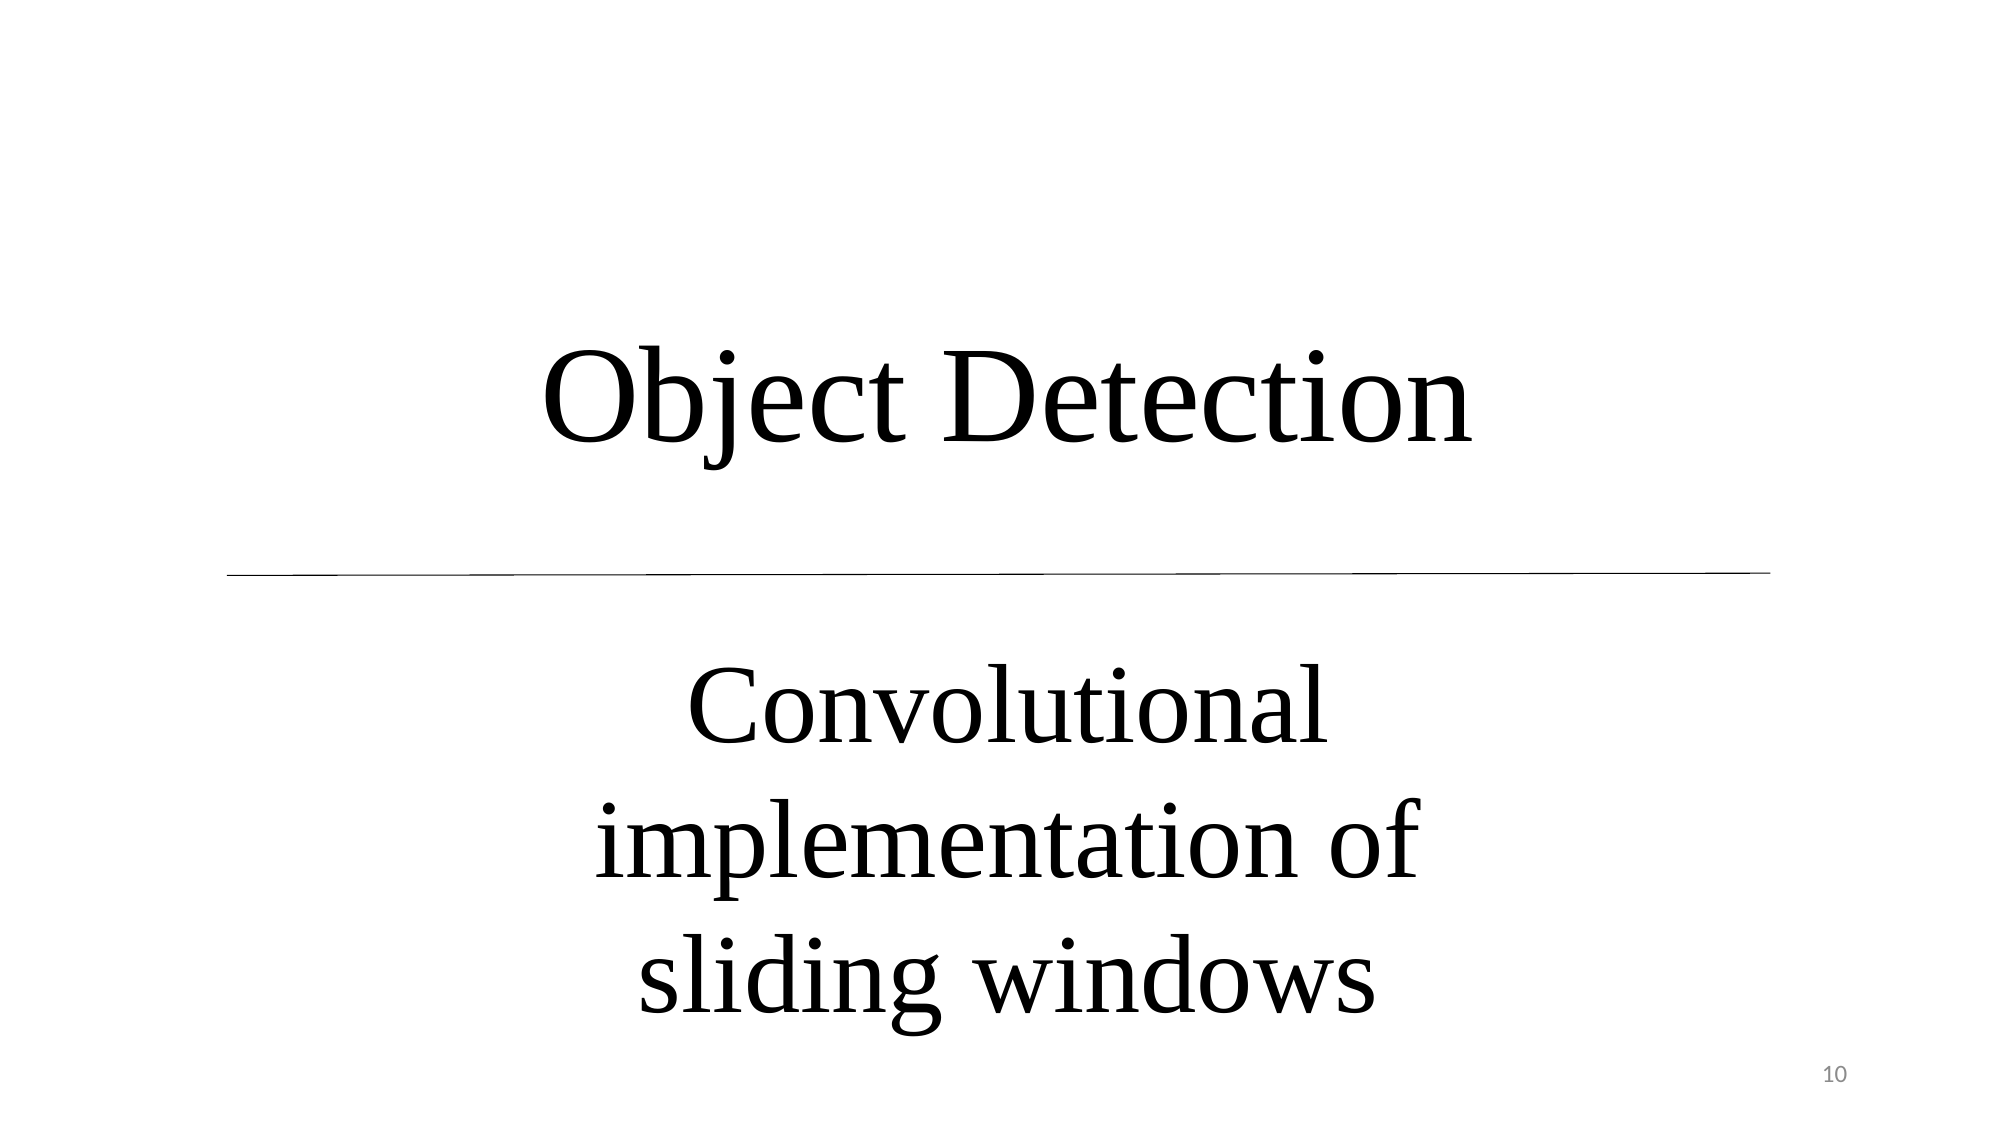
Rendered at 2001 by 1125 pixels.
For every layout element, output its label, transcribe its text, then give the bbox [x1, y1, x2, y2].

slide_number 10 [1412, 1042, 1863, 1103]
text_box Convolutional implementation of sliding windows [473, 622, 1543, 1043]
text_box Object Detection [473, 297, 1543, 477]
